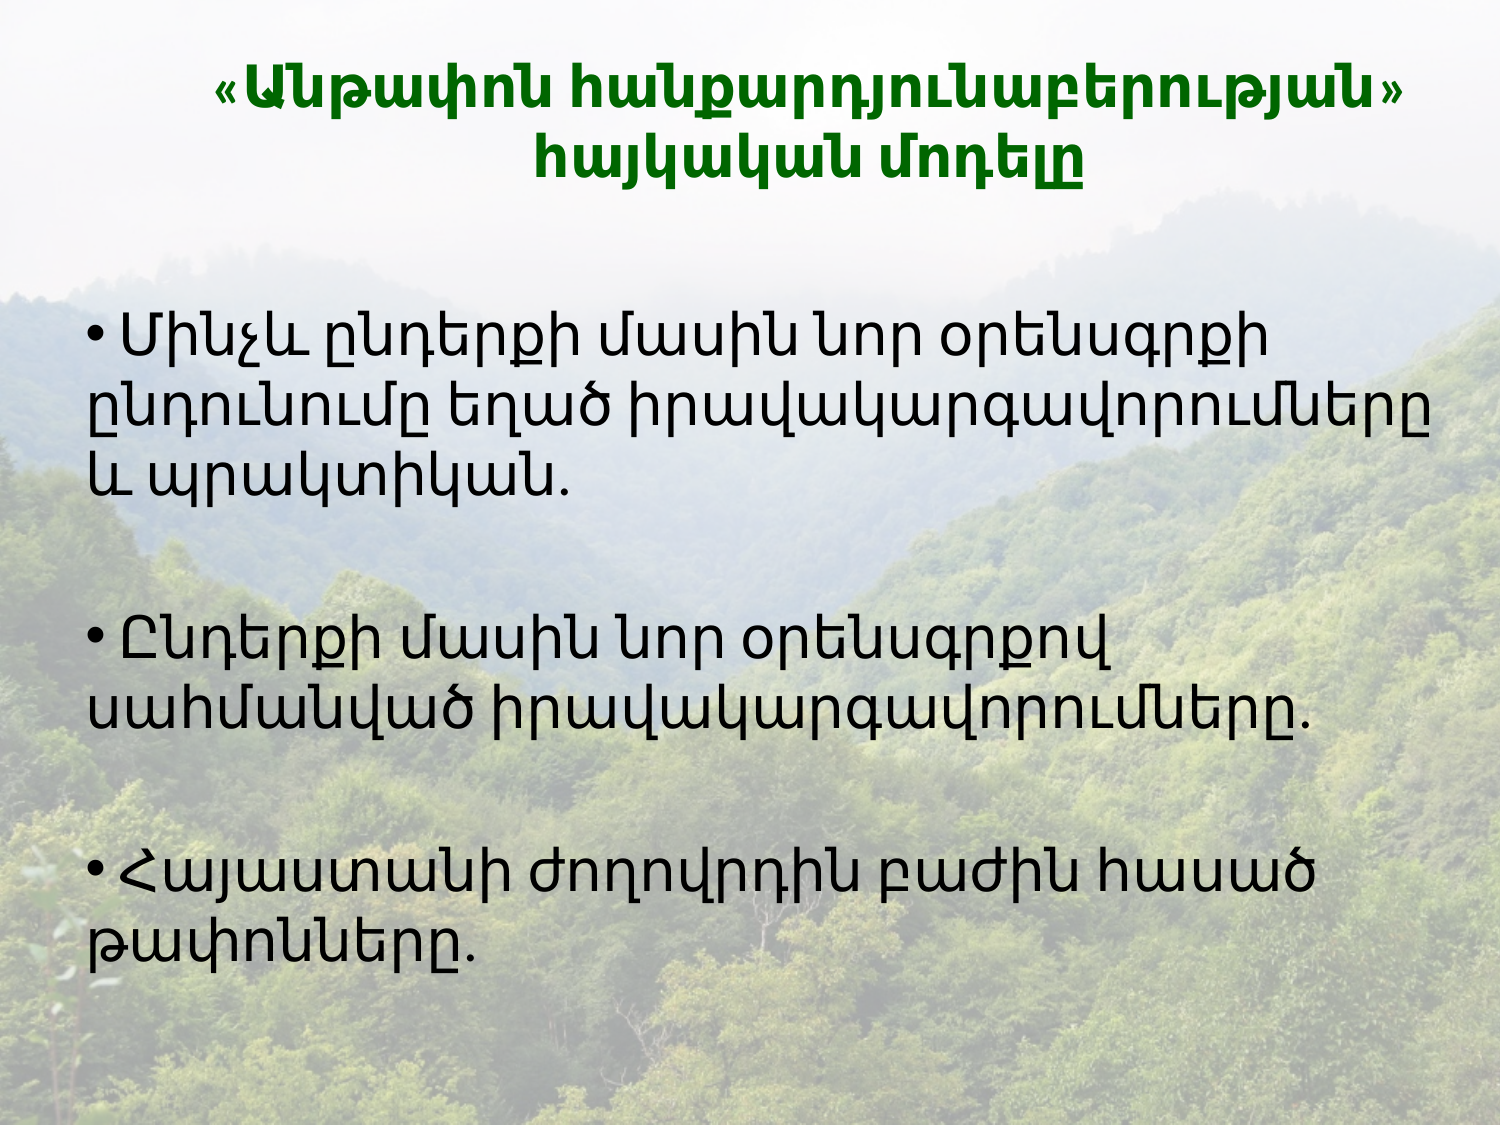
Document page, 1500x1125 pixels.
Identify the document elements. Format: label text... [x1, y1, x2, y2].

list Մինչև ընդերքի մասին նոր օրենսգրքի ընդունումը եղած իրավակարգավորումները և պրակտիկան. Ընդերքի մասին նոր օրենսգրքով սահմանված իրավակարգավորումները. Հայաստանի ժողովրդին բաժին հասած թափոնները. [70, 208, 1459, 1071]
title «Անթափոն հանքարդյունաբերության» հայկական մոդելը [159, 30, 1461, 197]
